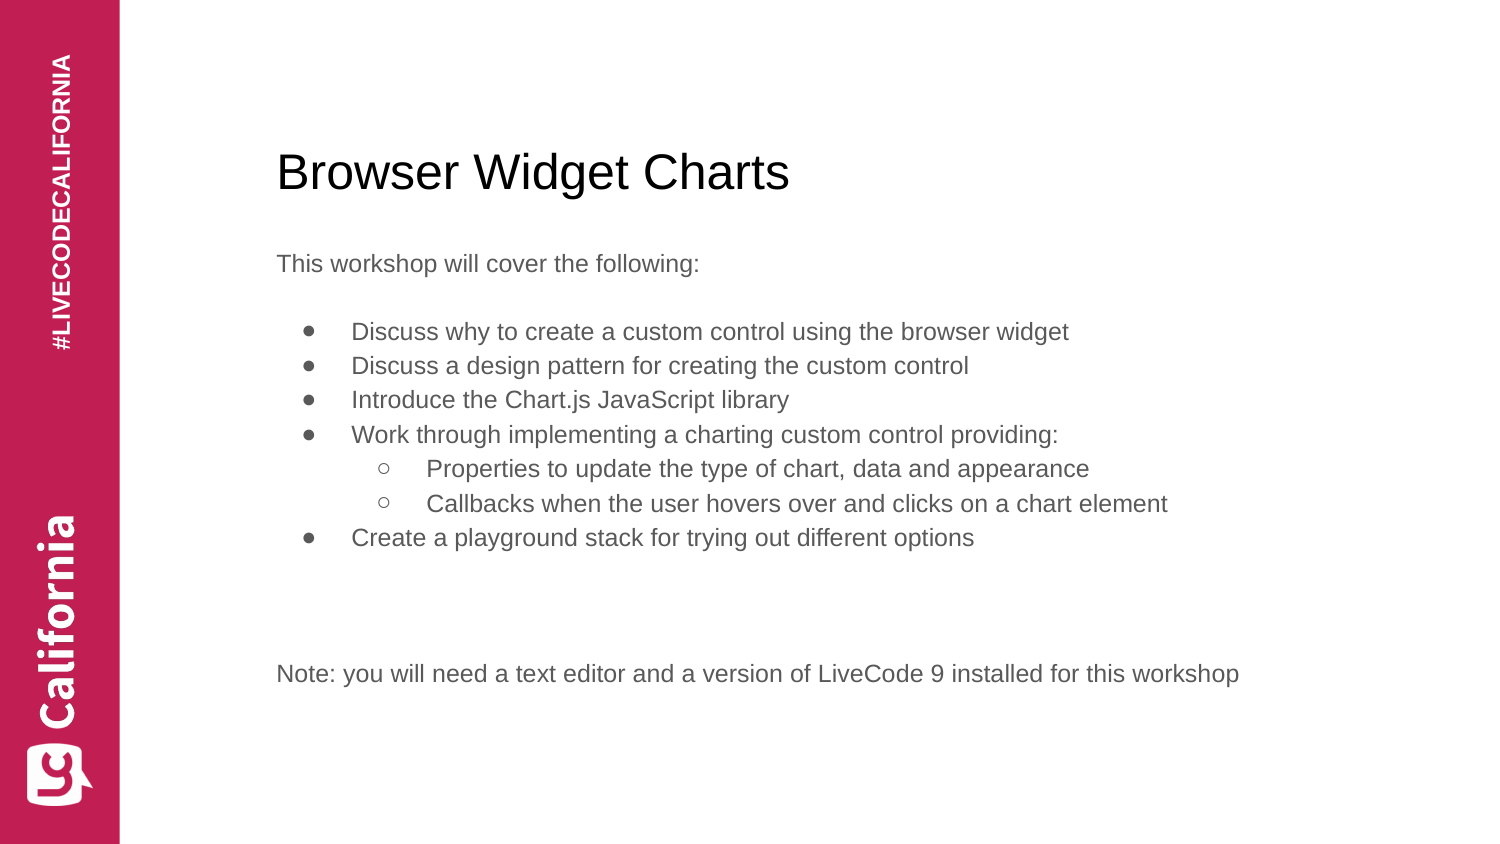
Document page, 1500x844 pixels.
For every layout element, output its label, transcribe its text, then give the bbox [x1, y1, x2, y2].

title Browser Widget Charts [261, 91, 1464, 216]
list This workshop will cover the following: Discuss why to create a custom control using the browser widget Discuss a design pattern for creating the custom control Introduce the Chart.js JavaScript library Work through implementing a charting custom control providing: Properties to update the type of chart, data and appearance Callbacks when the user hovers over and clicks on a chart element Create a playground stack for trying out different options Note: you will need a text editor and a version of LiveCode 9 installed for this workshop [261, 227, 1453, 750]
picture [0, 0, 120, 844]
